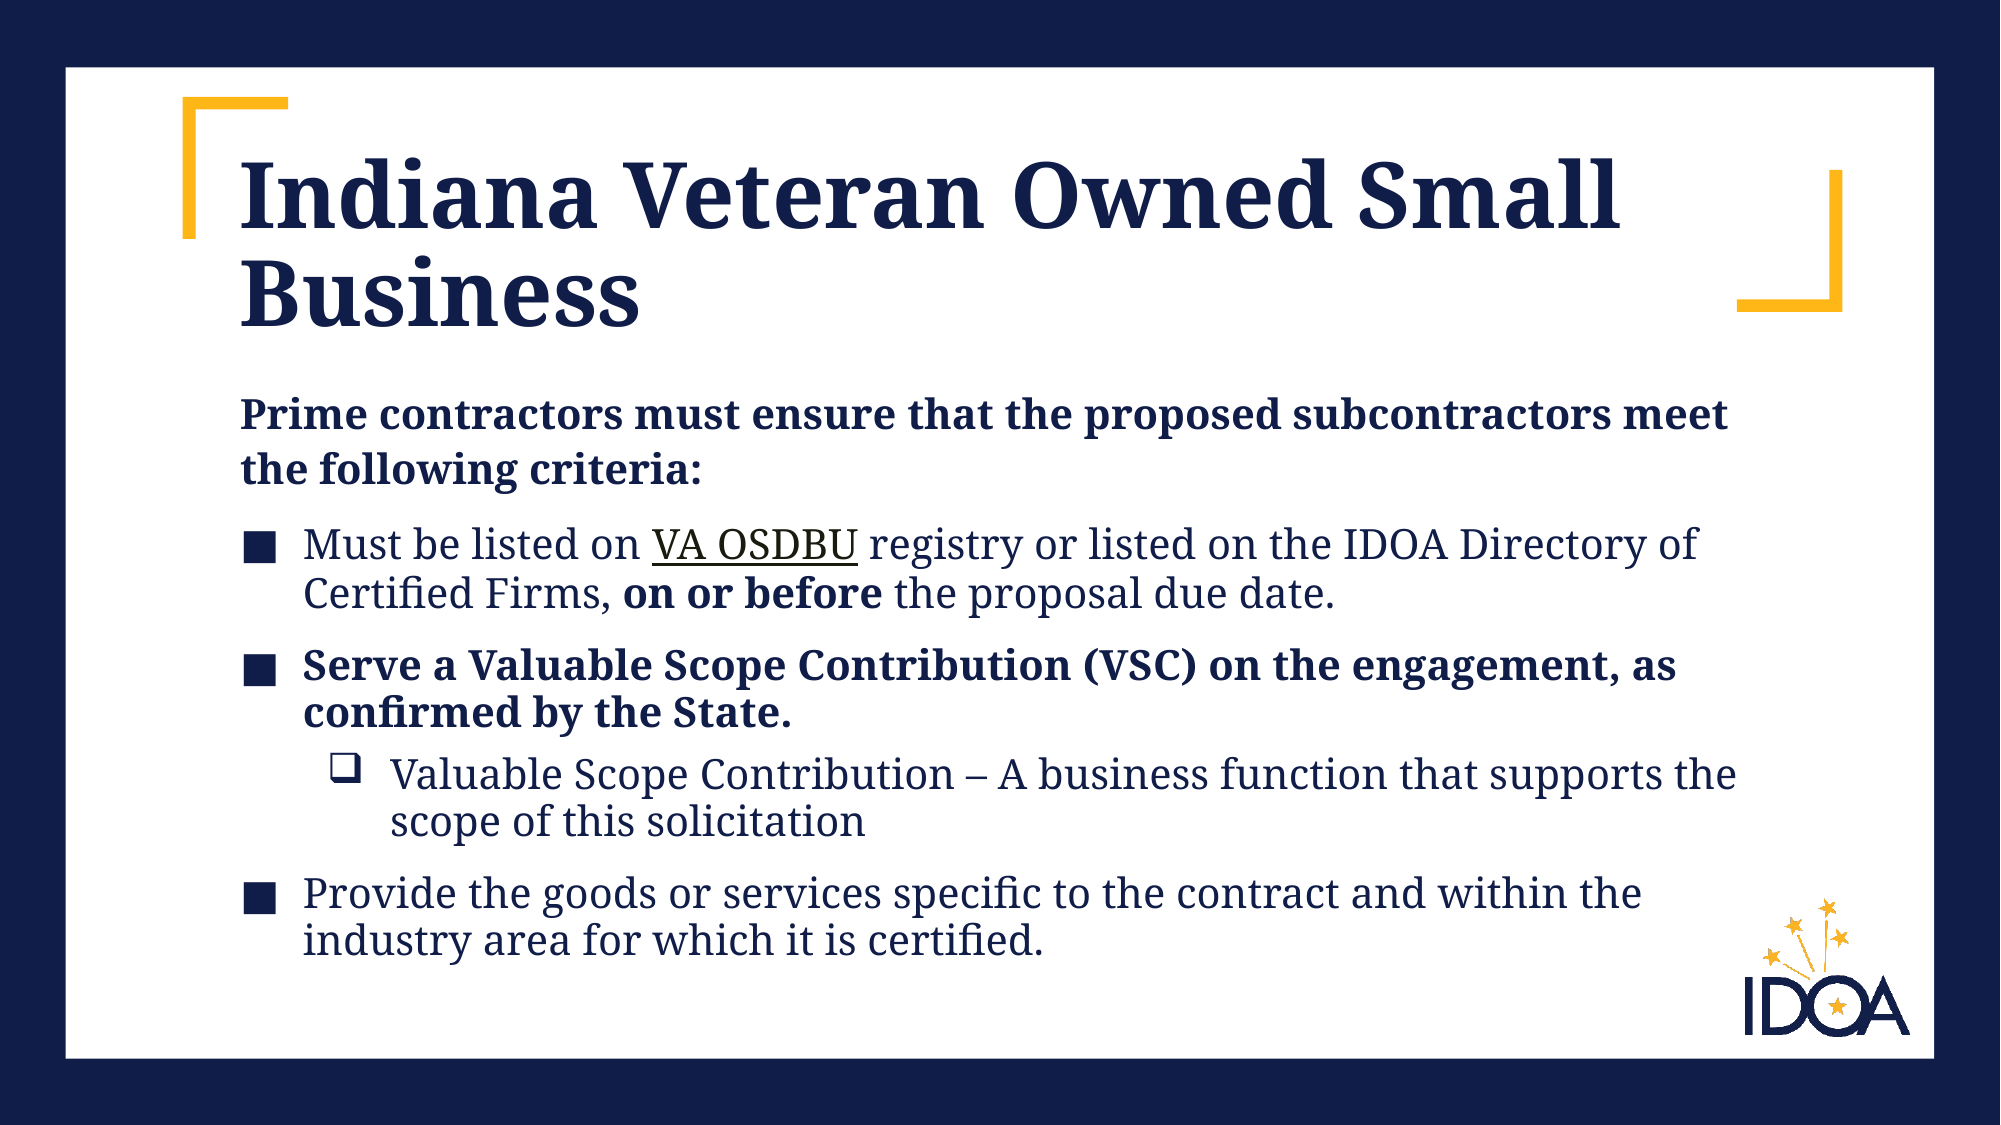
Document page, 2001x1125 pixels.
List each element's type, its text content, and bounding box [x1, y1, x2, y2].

title Indiana Veteran Owned Small Business [225, 142, 1800, 279]
picture [1702, 857, 1959, 1114]
list Prime contractors must ensure that the proposed subcontractors meet the following criteria: Must be listed on VA OSDBU registry or listed on the IDOA Directory of Certified Firms, on or before the proposal due date. Serve a Valuable Scope Contribution (VSC) on the engagement, as confirmed by the State. Valuable Scope Contribution – A business function that supports the scope of this solicitation Provide the goods or services specific to the contract and within the industry area for which it is certified. [225, 375, 1800, 983]
